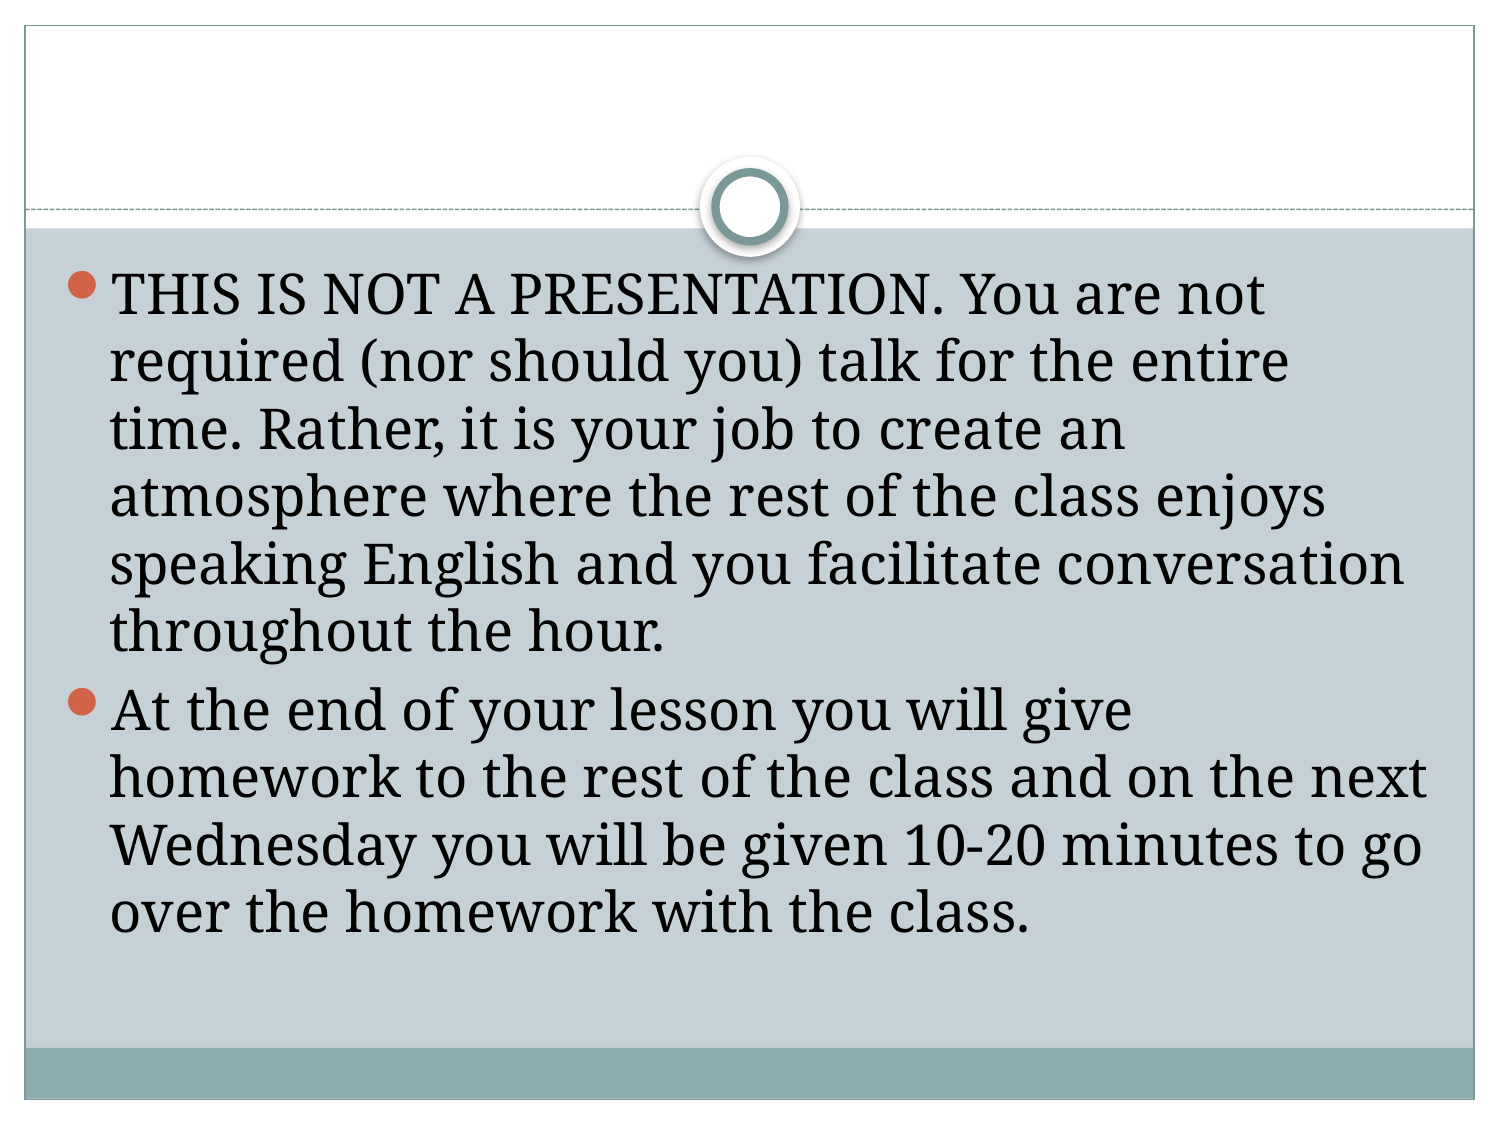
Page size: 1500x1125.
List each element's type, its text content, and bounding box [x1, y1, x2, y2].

list THIS IS NOT A PRESENTATION. You are not required (nor should you) talk for the entire time. Rather, it is your job to create an atmosphere where the rest of the class enjoys speaking English and you facilitate conversation throughout the hour. At the end of your lesson you will give homework to the rest of the class and on the next Wednesday you will be given 10-20 minutes to go over the homework with the class. [49, 250, 1445, 1001]
